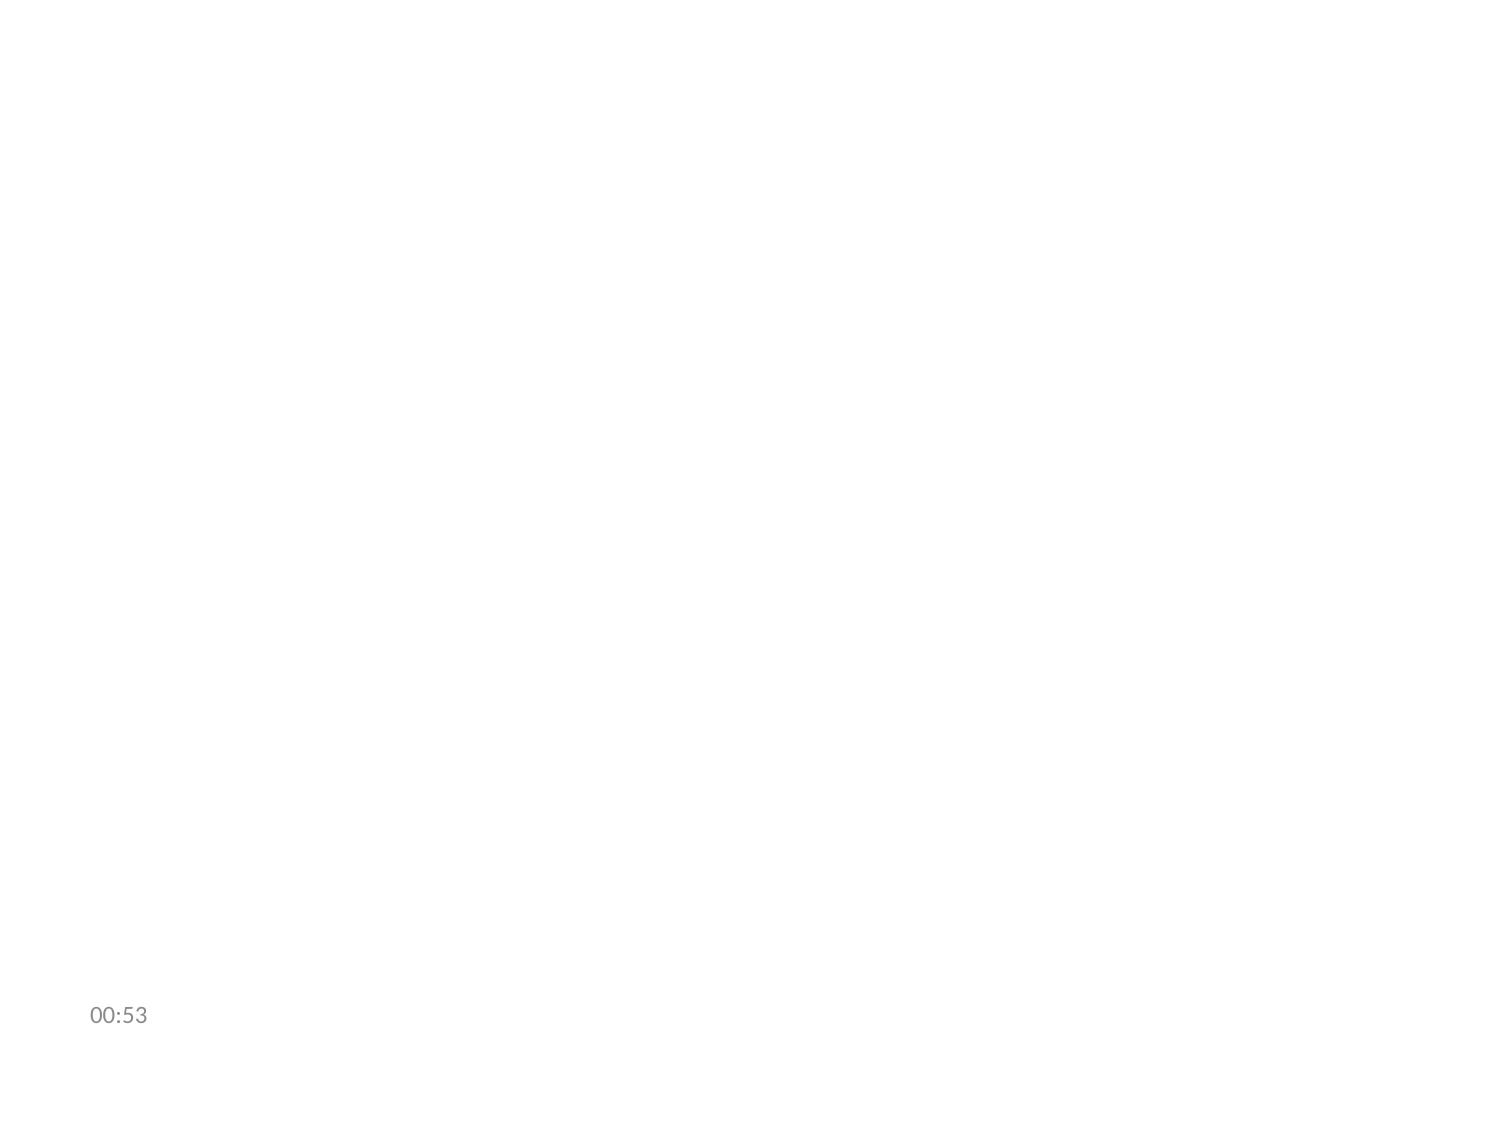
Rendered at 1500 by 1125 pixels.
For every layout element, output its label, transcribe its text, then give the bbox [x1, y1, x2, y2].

text_box 15:35 [75, 983, 425, 1044]
